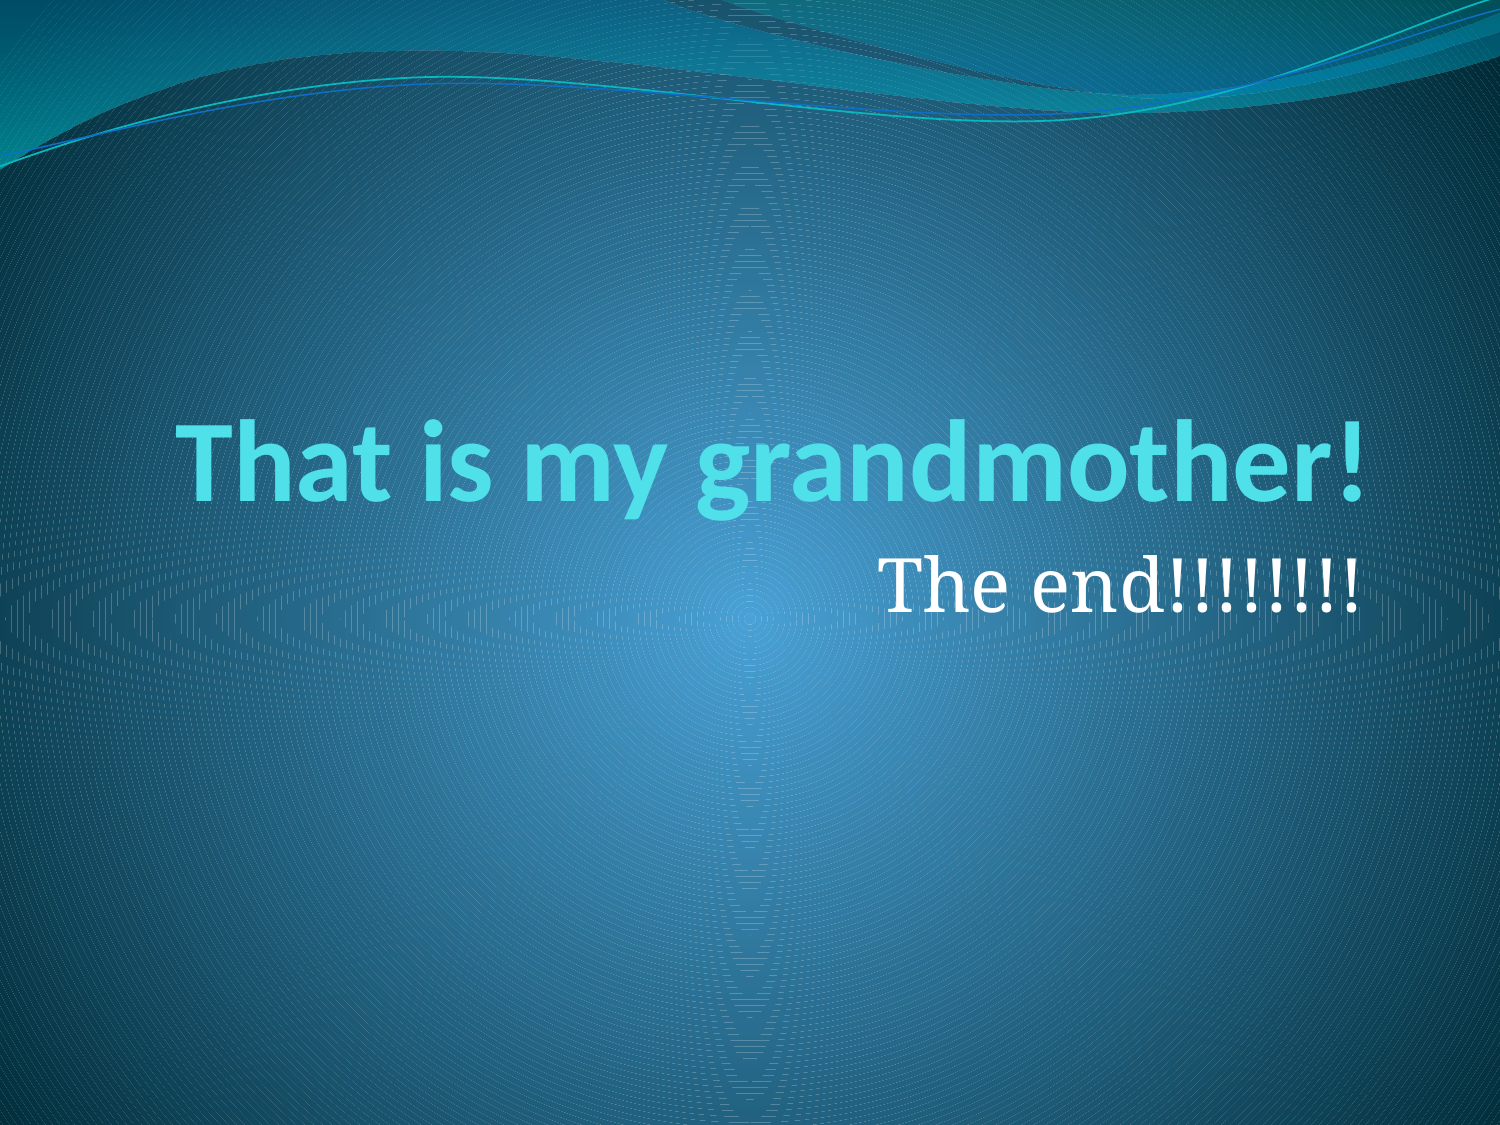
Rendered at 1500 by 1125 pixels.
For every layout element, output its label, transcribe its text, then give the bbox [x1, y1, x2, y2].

title That is my grandmother! [87, 224, 1376, 525]
subtitle The end!!!!!!!! [87, 529, 1376, 818]
